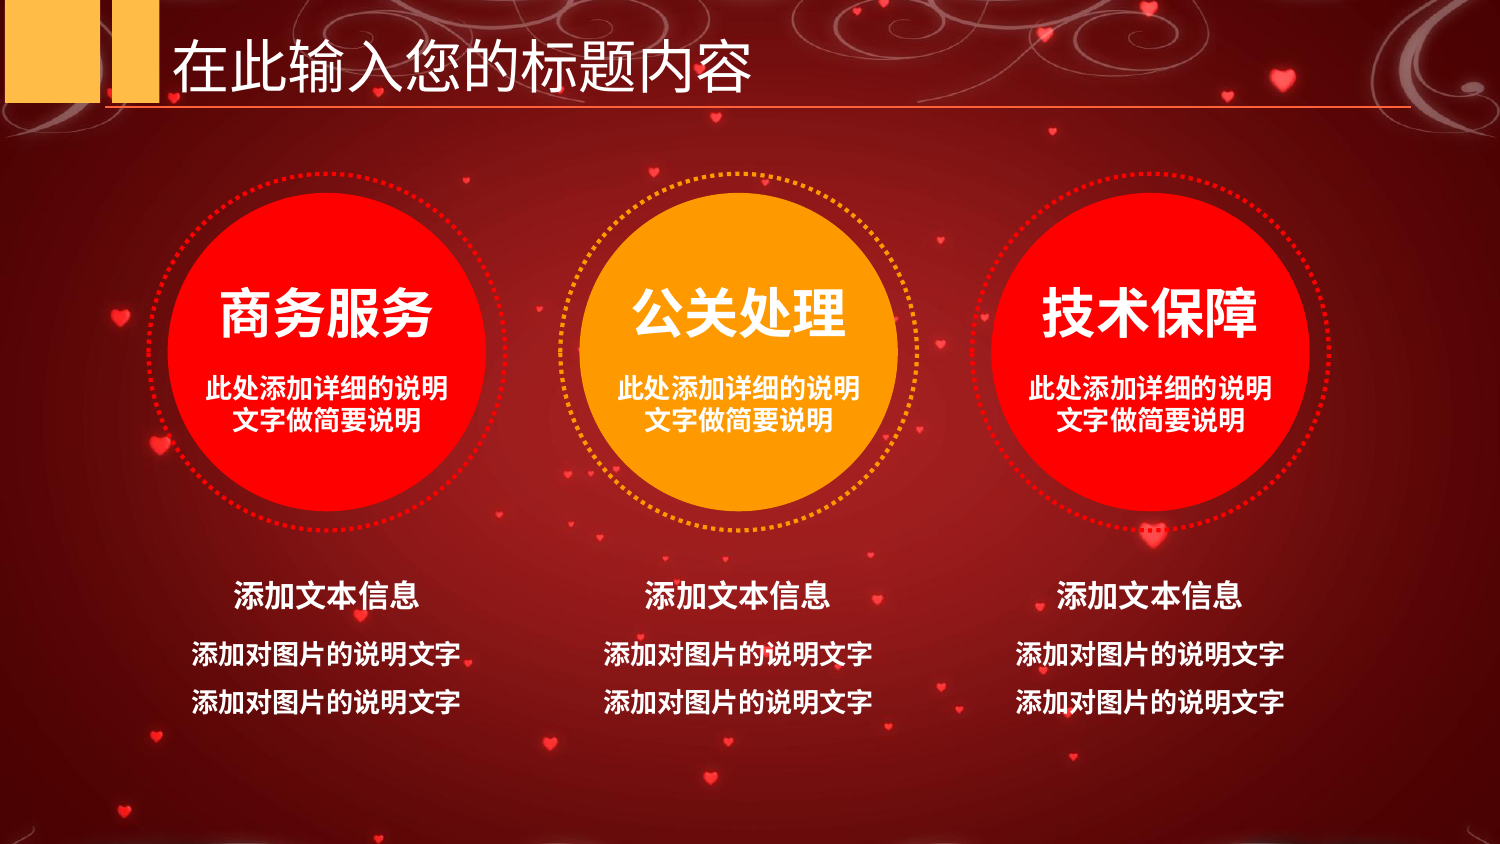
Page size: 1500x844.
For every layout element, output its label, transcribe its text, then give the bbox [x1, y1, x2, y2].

text_box [970, 171, 1331, 533]
text_box 添加文本信息 添加对图片的说明文字添加对图片的说明文字 [990, 568, 1311, 753]
text_box 商务服务 此处添加详细的说明文字做简要说明 [187, 270, 466, 444]
text_box [146, 171, 508, 533]
text_box [558, 171, 920, 533]
text_box 添加文本信息 添加对图片的说明文字添加对图片的说明文字 [166, 568, 487, 753]
picture [0, 0, 1500, 844]
text_box 技术保障 此处添加详细的说明文字做简要说明 [1011, 270, 1290, 444]
text_box 公关处理 此处添加详细的说明文字做简要说明 [599, 270, 878, 444]
text_box 添加文本信息 添加对图片的说明文字添加对图片的说明文字 [578, 568, 899, 753]
text_box 在此输入您的标题内容 [156, 22, 793, 108]
